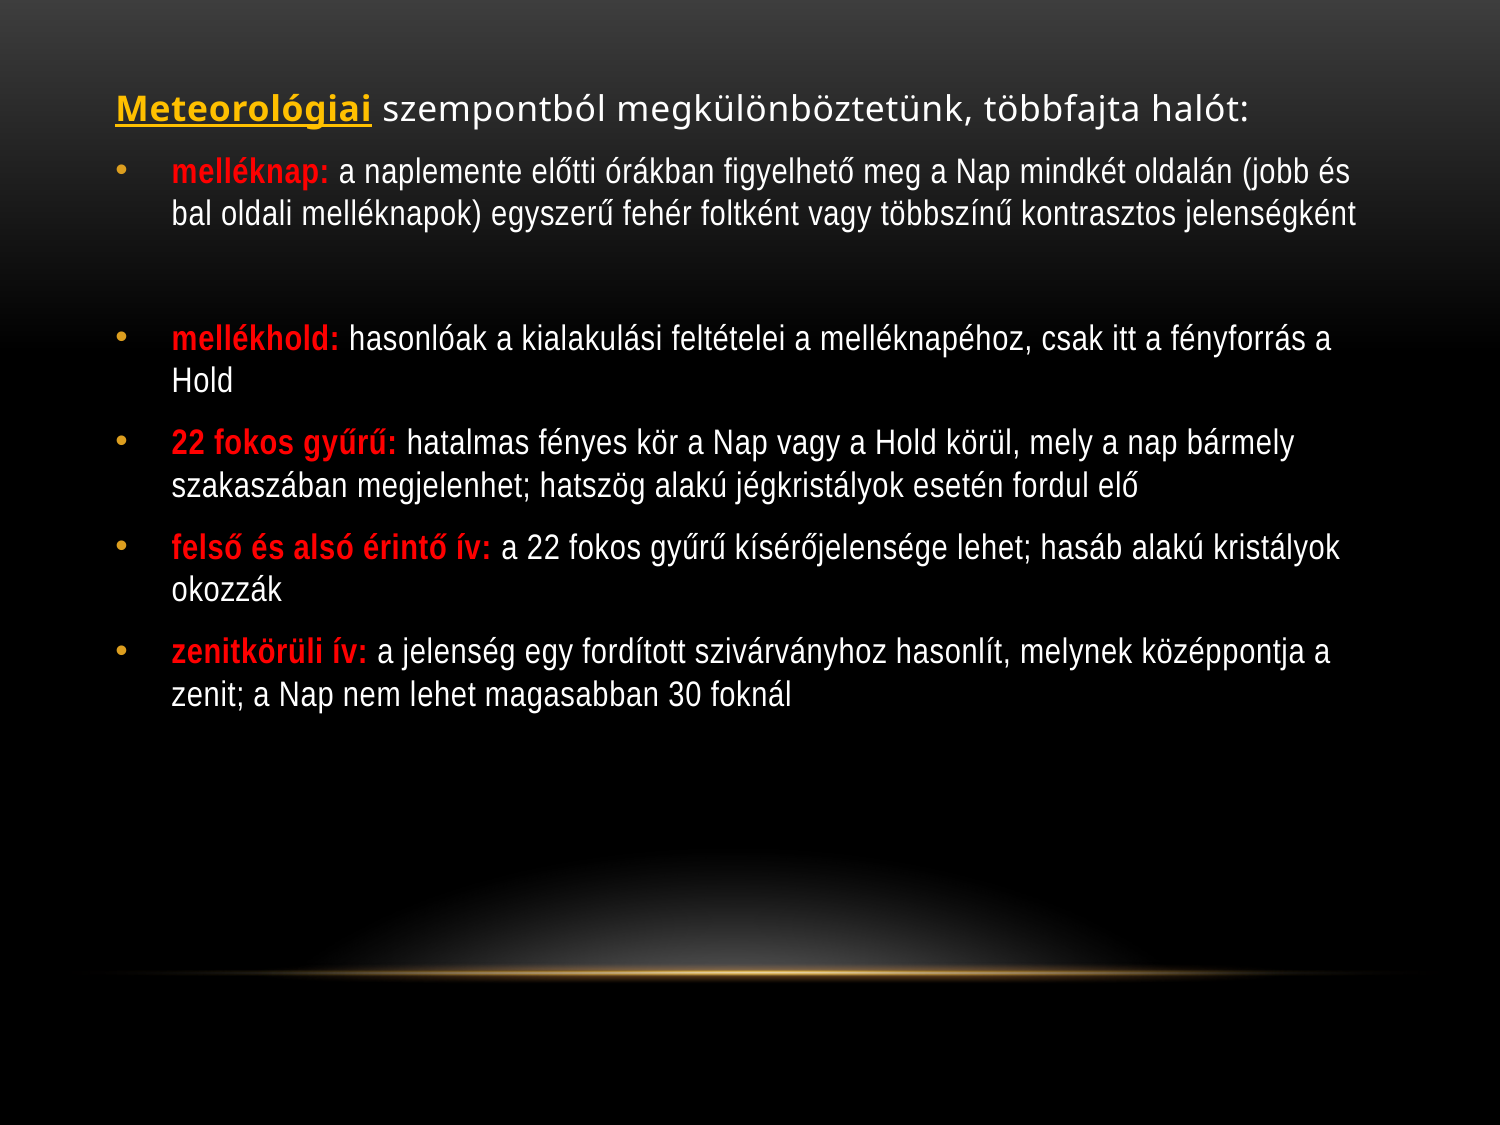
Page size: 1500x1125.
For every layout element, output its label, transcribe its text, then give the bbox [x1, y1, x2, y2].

picture [0, 0, 1500, 1125]
list Meteorológiai szempontból megkülönböztetünk, többfajta halót: melléknap: a naplemente előtti órákban figyelhető meg a Nap mindkét oldalán (jobb és bal oldali melléknapok) egyszerű fehér foltként vagy többszínű kontrasztos jelenségként mellékhold: hasonlóak a kialakulási feltételei a melléknapéhoz, csak itt a fényforrás a Hold 22 fokos gyűrű: hatalmas fényes kör a Nap vagy a Hold körül, mely a nap bármely szakaszában megjelenhet; hatszög alakú jégkristályok esetén fordul elő felső és alsó érintő ív: a 22 fokos gyűrű kísérőjelensége lehet; hasáb alakú kristályok okozzák zenitkörüli ív: a jelenség egy fordított szivárványhoz hasonlít, melynek középpontja a zenit; a Nap nem lehet magasabban 30 foknál [100, 78, 1401, 919]
